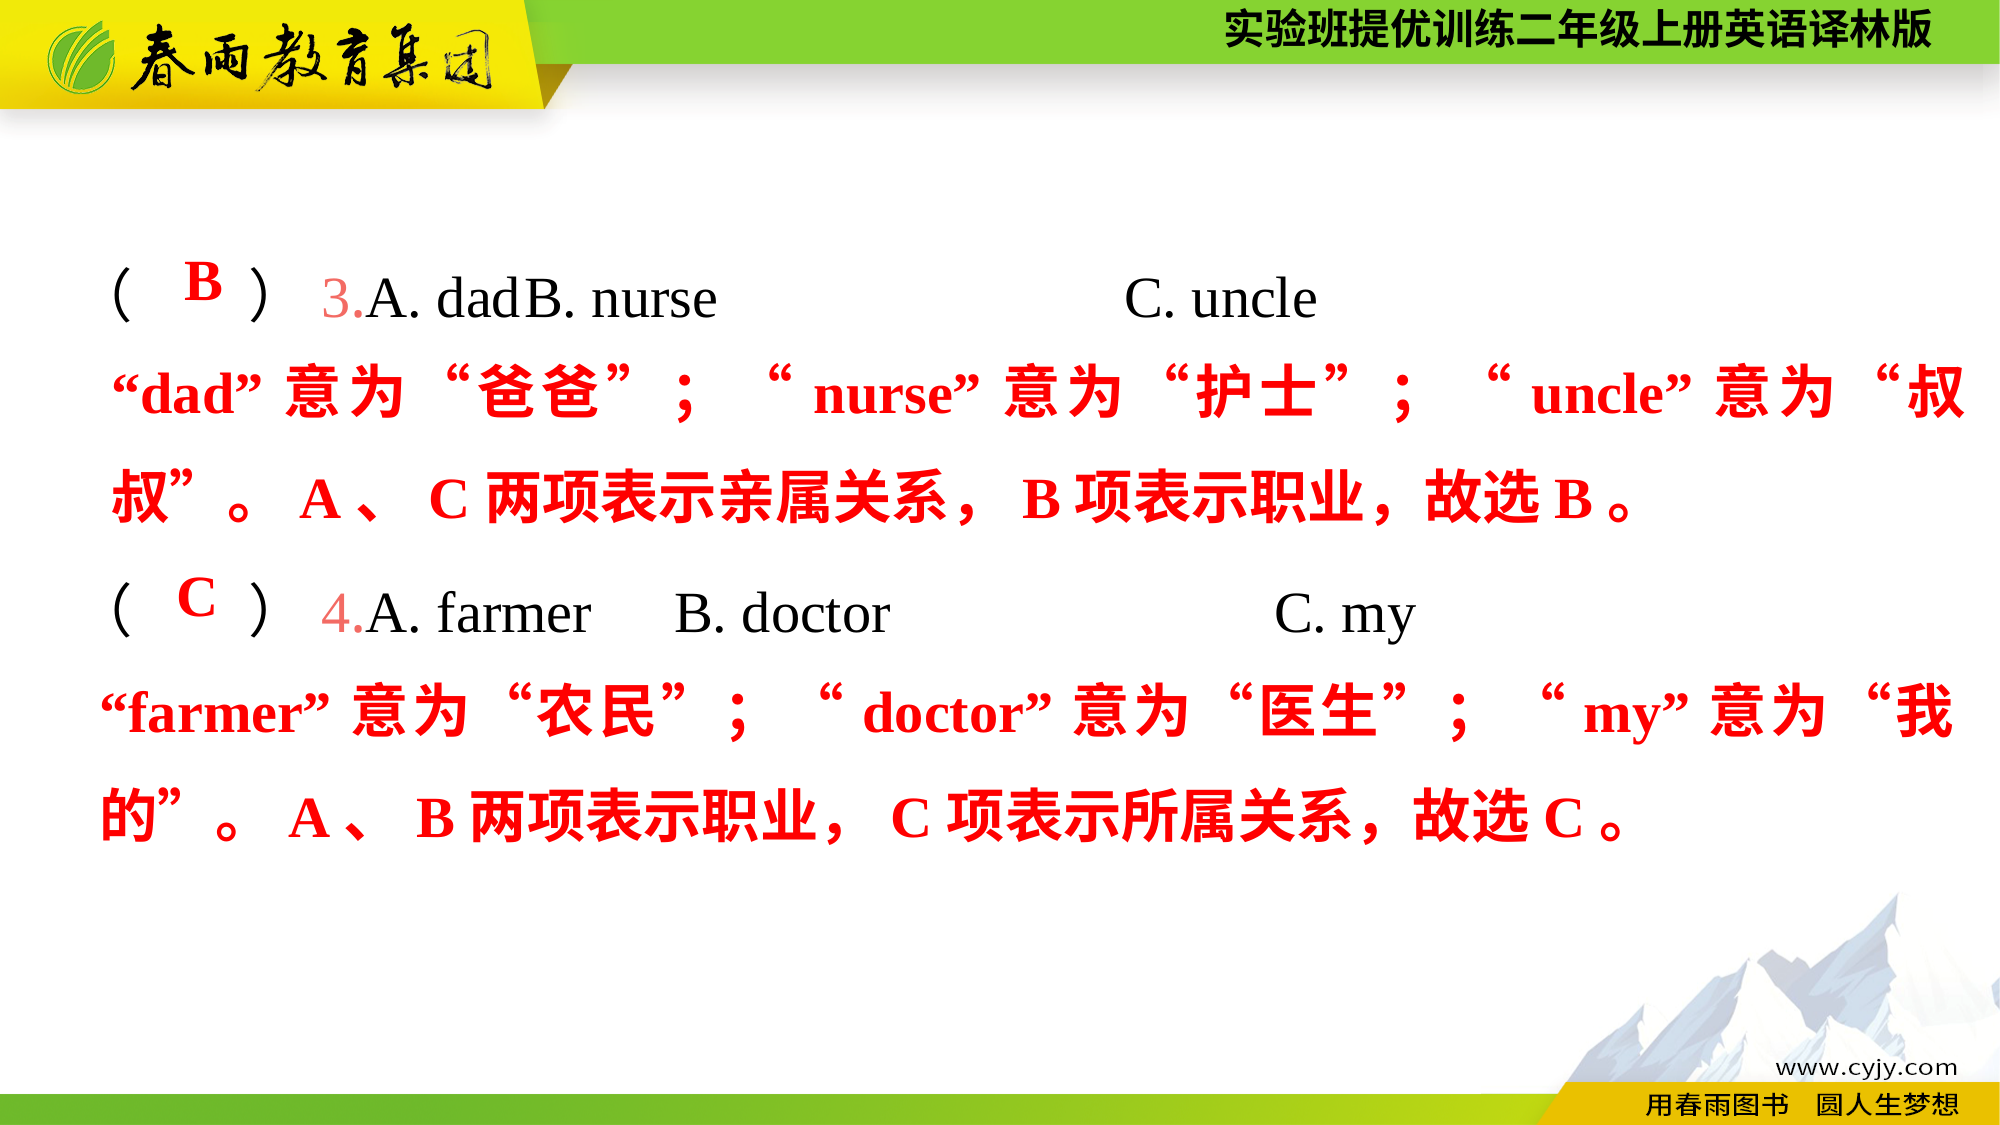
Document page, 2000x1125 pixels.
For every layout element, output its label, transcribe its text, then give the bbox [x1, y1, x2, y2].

text_box C [161, 550, 234, 636]
text_box “dad”意为“爸爸”；“nurse”意为“护士”；“uncle”意为“叔叔”。A、C两项表示亲属关系，B项表示职业，故选B。 [96, 313, 1981, 539]
picture [0, 0, 2000, 1125]
text_box “farmer”意为“农民”；“doctor”意为“医生”；“my”意为“我的”。A、B两项表示职业，C项表示所属关系，故选C。 [84, 632, 1969, 858]
list （ ）3.A. dad B. nurse C. uncle （ ）4.A. farmer B. doctor C. my [59, 216, 1944, 657]
text_box B [169, 234, 238, 320]
